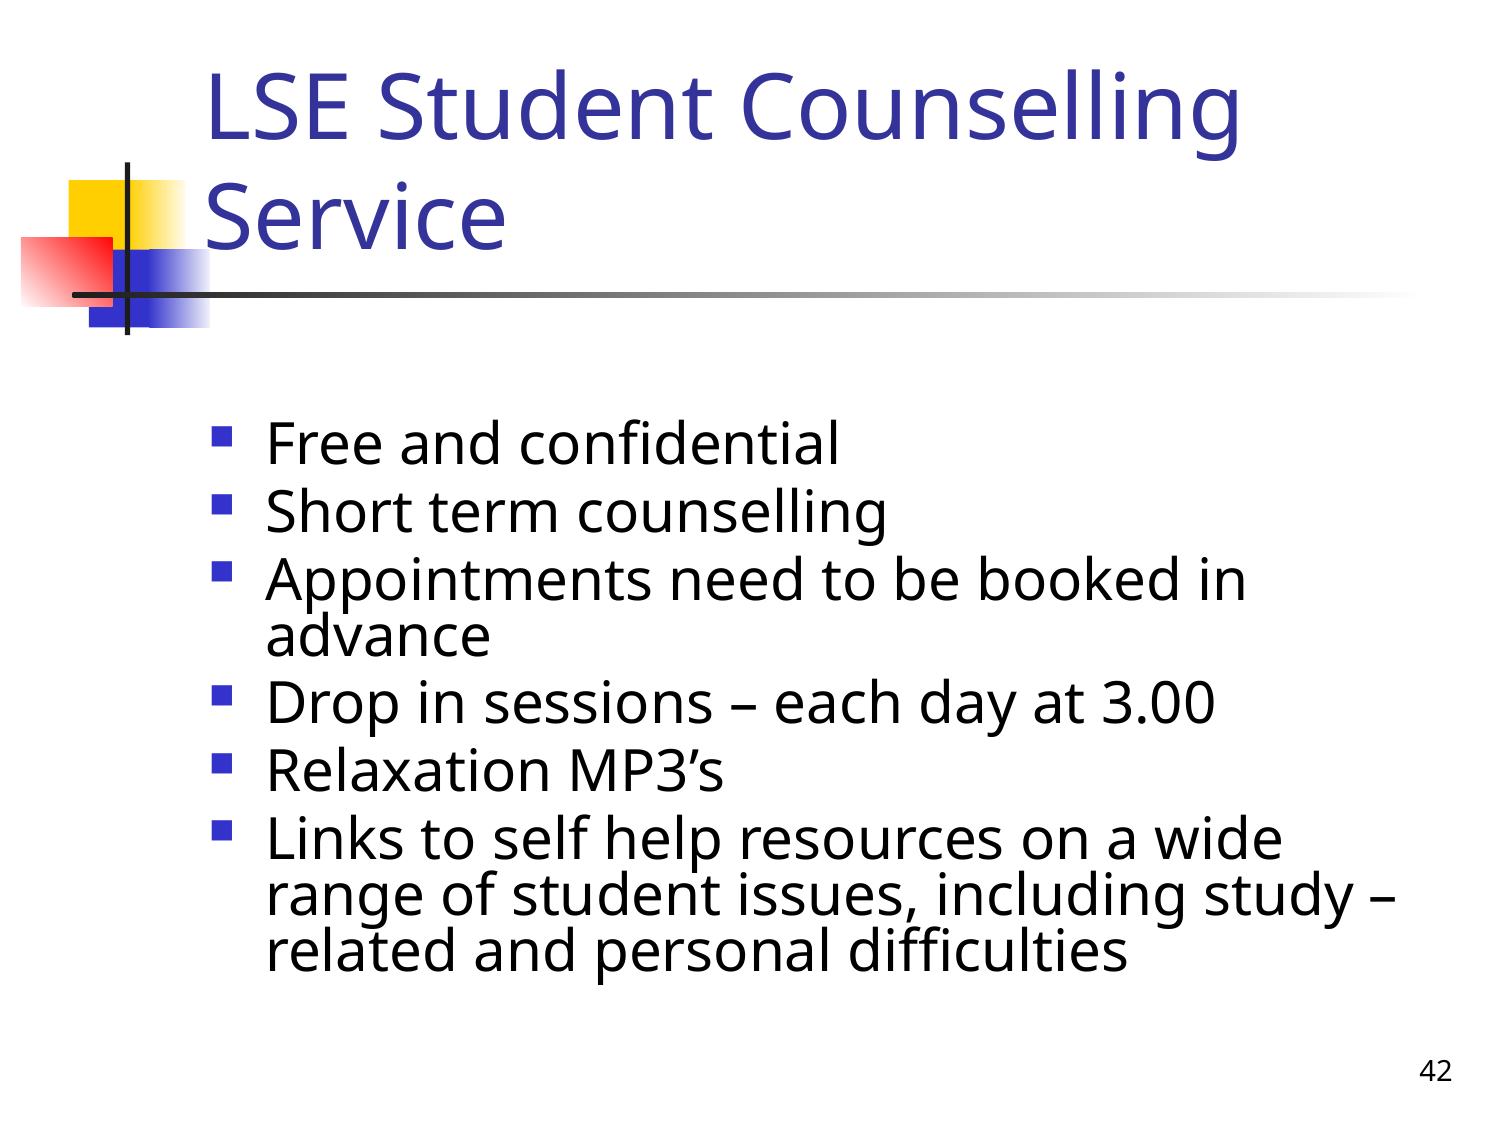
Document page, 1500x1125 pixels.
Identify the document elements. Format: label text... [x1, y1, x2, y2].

slide_number 42 [1155, 1024, 1468, 1100]
title LSE Student Counselling Service [188, 35, 1468, 275]
list Free and confidential Short term counselling Appointments need to be booked in advance Drop in sessions – each day at 3.00 Relaxation MP3’s Links to self help resources on a wide range of student issues, including study – related and personal difficulties [193, 331, 1469, 1006]
